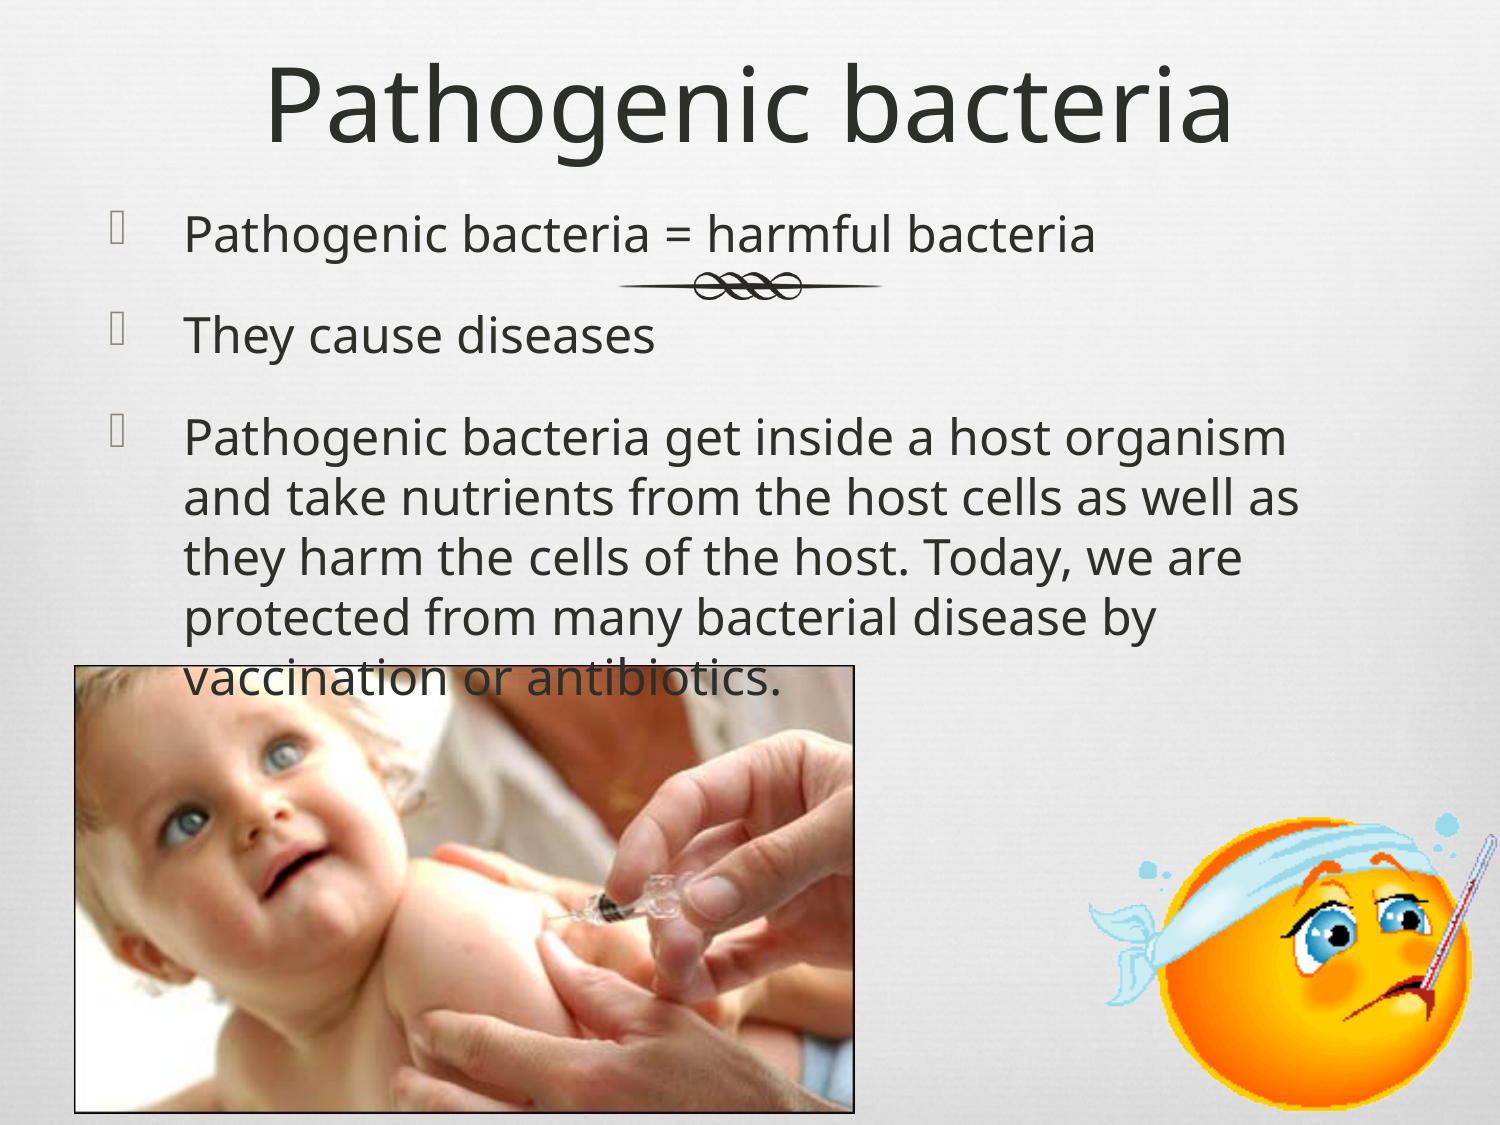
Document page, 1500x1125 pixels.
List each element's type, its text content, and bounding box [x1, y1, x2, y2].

picture [1086, 810, 1500, 1115]
picture [73, 664, 855, 1114]
title Pathogenic bacteria [112, 11, 1388, 190]
list Pathogenic bacteria = harmful bacteria They cause diseases Pathogenic bacteria get inside a host organism and take nutrients from the host cells as well as they harm the cells of the host. Today, we are protected from many bacterial disease by vaccination or antibiotics. [93, 194, 1369, 795]
